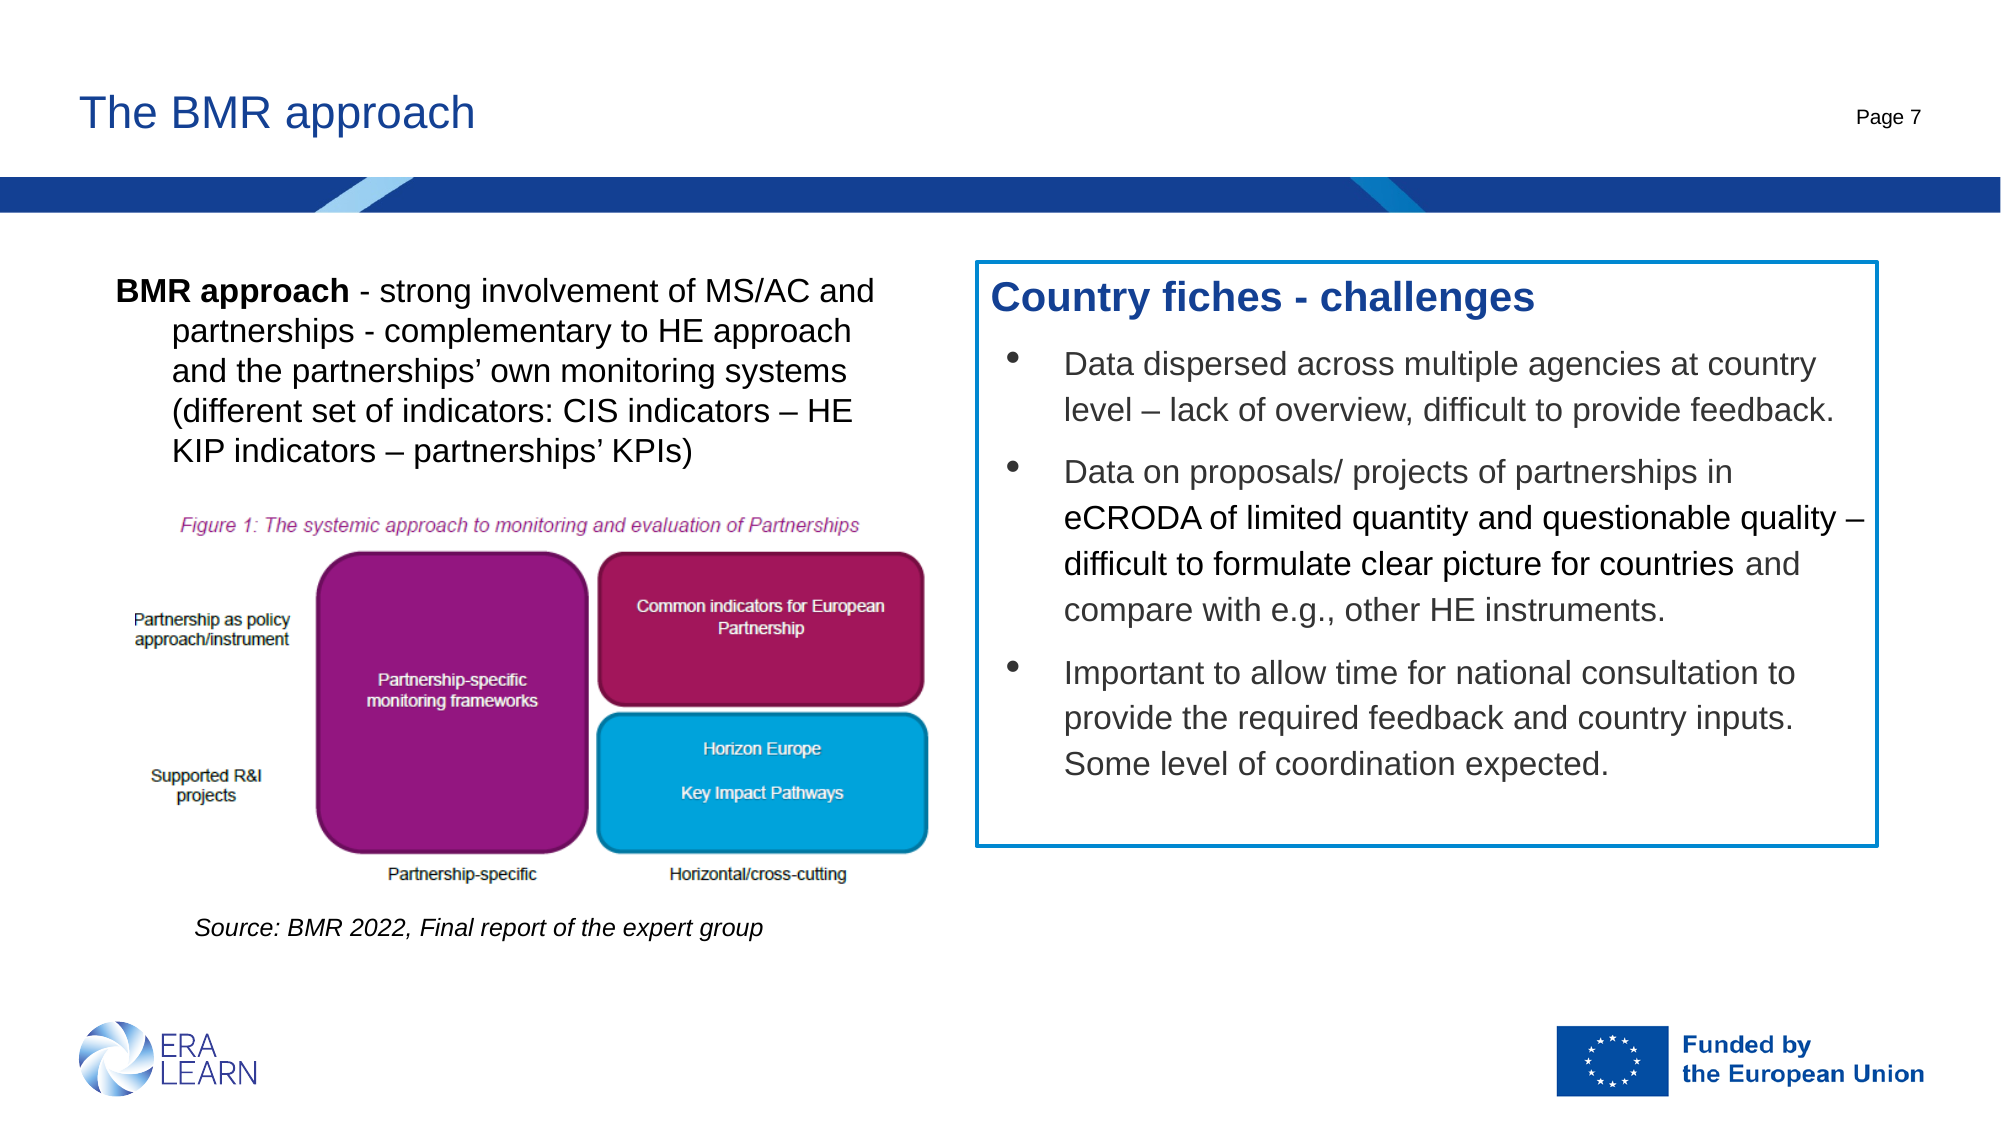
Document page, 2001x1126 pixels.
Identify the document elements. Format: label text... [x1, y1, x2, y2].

text_box Country fiches - challenges Data dispersed across multiple agencies at country level – lack of overview, difficult to provide feedback. Data on proposals/ projects of partnerships in eCRODA of limited quantity and questionable quality – difficult to formulate clear picture for countries and compare with e.g., other HE instruments. Important to allow time for national consultation to provide the required feedback and country inputs. Some level of coordination expected. [975, 260, 1879, 848]
list Source: BMR 2022, Final report of the expert group [135, 911, 766, 984]
text_box BMR approach - strong involvement of MS/AC and partnerships - complementary to HE approach and the partnerships’ own monitoring systems (different set of indicators: CIS indicators – HE KIP indicators – partnerships’ KPIs) [41, 262, 919, 477]
title The BMR approach [78, 42, 1556, 138]
picture [1543, 1021, 1944, 1101]
slide_number Page 7 [1763, 103, 1922, 127]
picture [0, 177, 2001, 213]
picture [135, 515, 937, 891]
